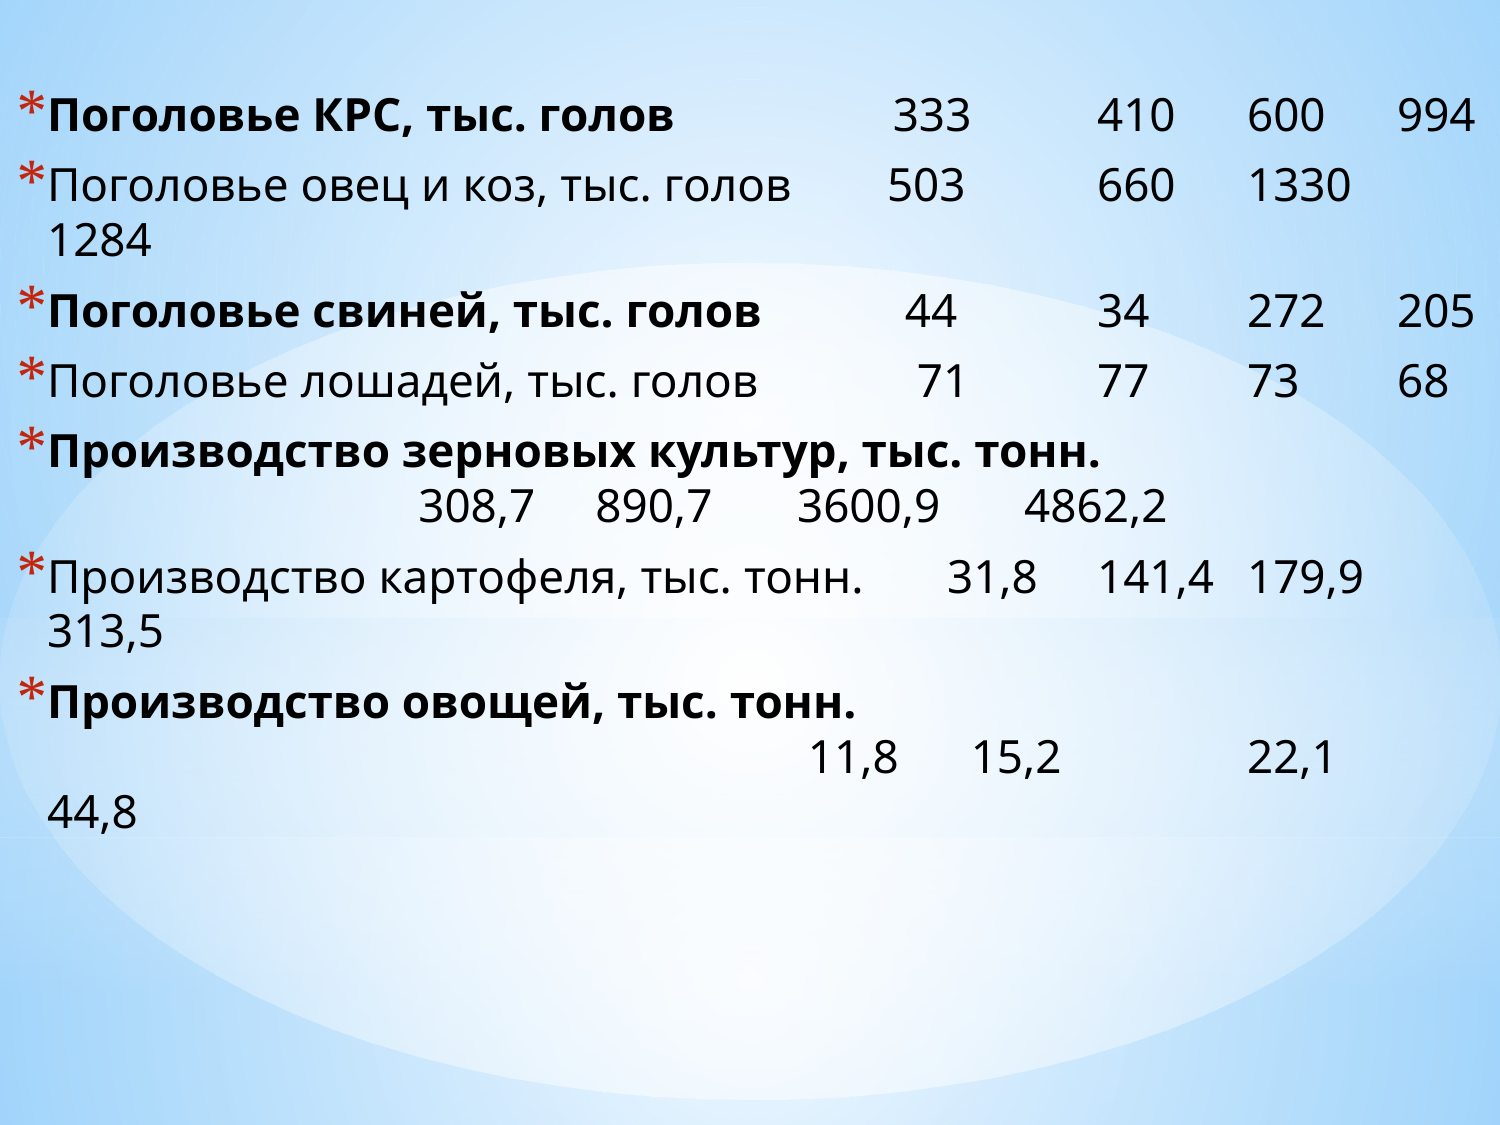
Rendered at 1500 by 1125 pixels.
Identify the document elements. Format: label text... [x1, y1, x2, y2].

list Поголовье КРС, тыс. голов 333 410 600 994 Поголовье овец и коз, тыс. голов 503 660 1330 1284 Поголовье свиней, тыс. голов 44 34 272 205 Поголовье лошадей, тыс. голов 71 77 73 68 Производство зерновых культур, тыс. тонн. 308,7 890,7 3600,9 4862,2 Производство картофеля, тыс. тонн. 31,8 141,4 179,9 313,5 Производство овощей, тыс. тонн. 11,8 15,2 22,1 44,8 [0, 78, 1495, 1125]
